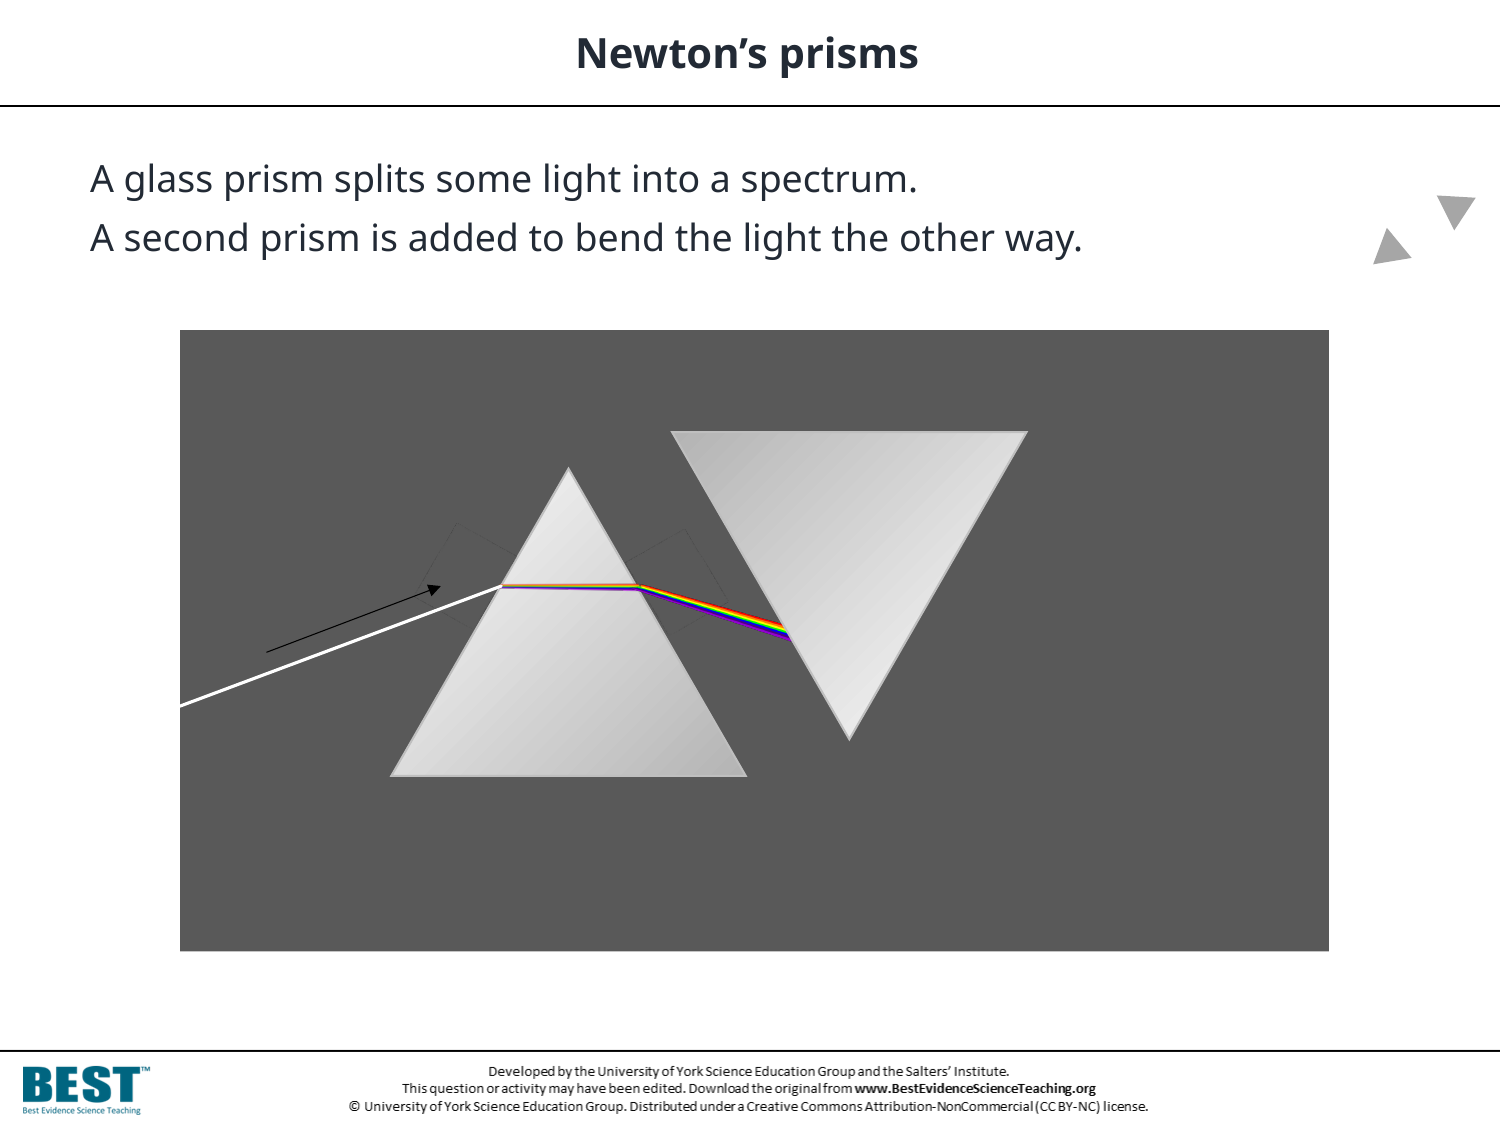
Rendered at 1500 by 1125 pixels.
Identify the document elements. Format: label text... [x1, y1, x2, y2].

picture [0, 105, 1500, 1125]
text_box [179, 330, 1330, 952]
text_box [1377, 195, 1471, 268]
text_box Newton’s prisms [23, 4, 1471, 99]
